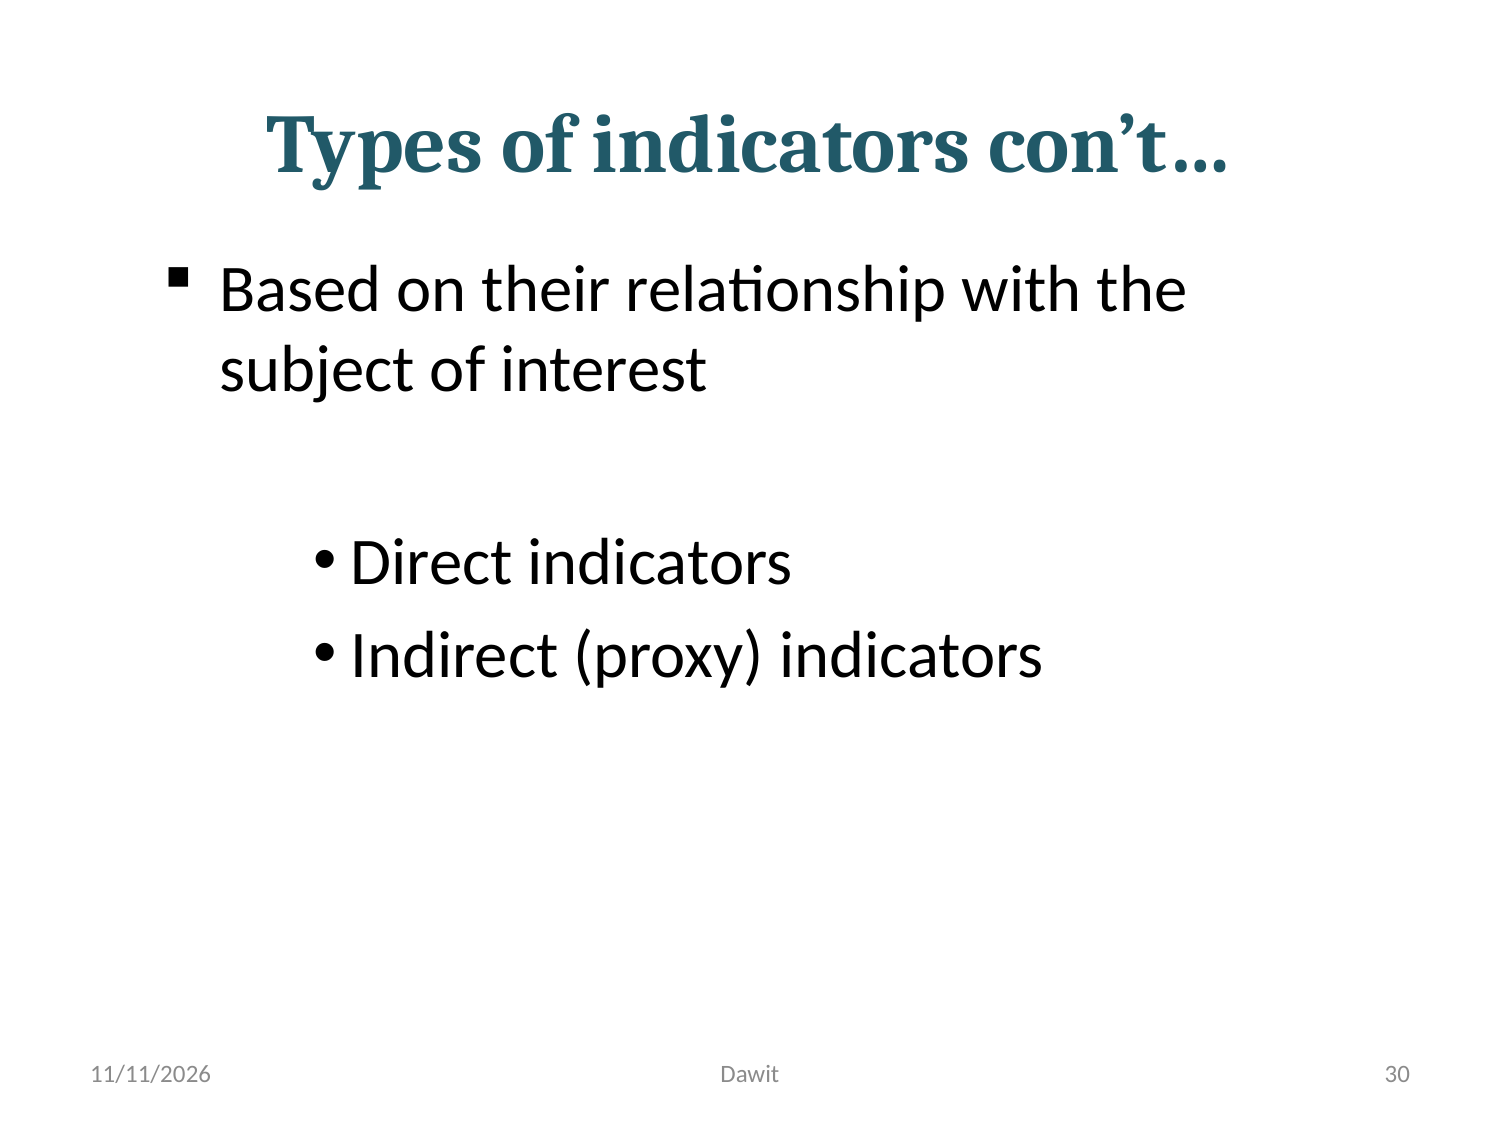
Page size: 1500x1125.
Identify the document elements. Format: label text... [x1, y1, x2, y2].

footer Dawit [512, 1042, 988, 1103]
title Types of indicators con’t… [75, 45, 1425, 233]
slide_number 30 [1074, 1042, 1425, 1103]
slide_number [75, 1042, 425, 1103]
list Based on their relationship with the subject of interest Direct indicators Indirect (proxy) indicators [148, 237, 1352, 1013]
